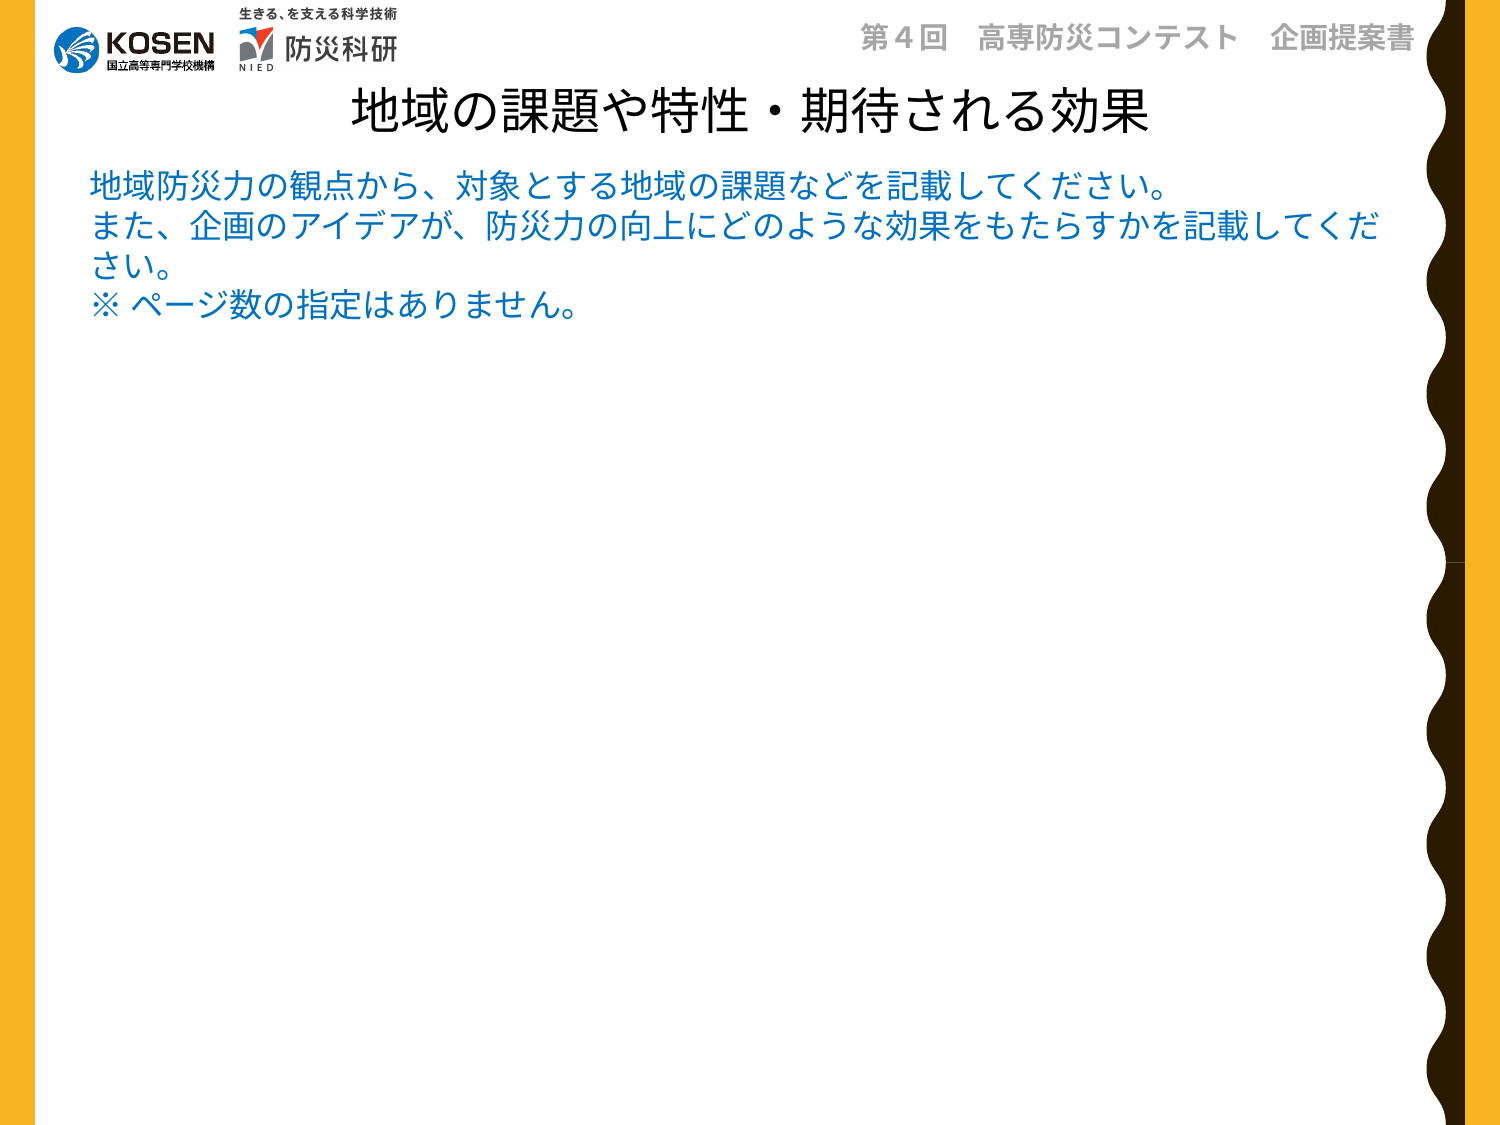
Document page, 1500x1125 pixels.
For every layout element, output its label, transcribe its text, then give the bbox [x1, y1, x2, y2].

text_box 地域の課題や特性・期待される効果 [37, 74, 1464, 153]
picture [238, 6, 398, 73]
text_box [1418, 263, 1500, 419]
picture [54, 27, 215, 73]
text_box 地域防災力の観点から、対象とする地域の課題などを記載してください。 また、企画のアイデアが、防災力の向上にどのような効果をもたらすかを記載してください。 ※ページ数の指定はありません。 [74, 157, 1418, 1060]
